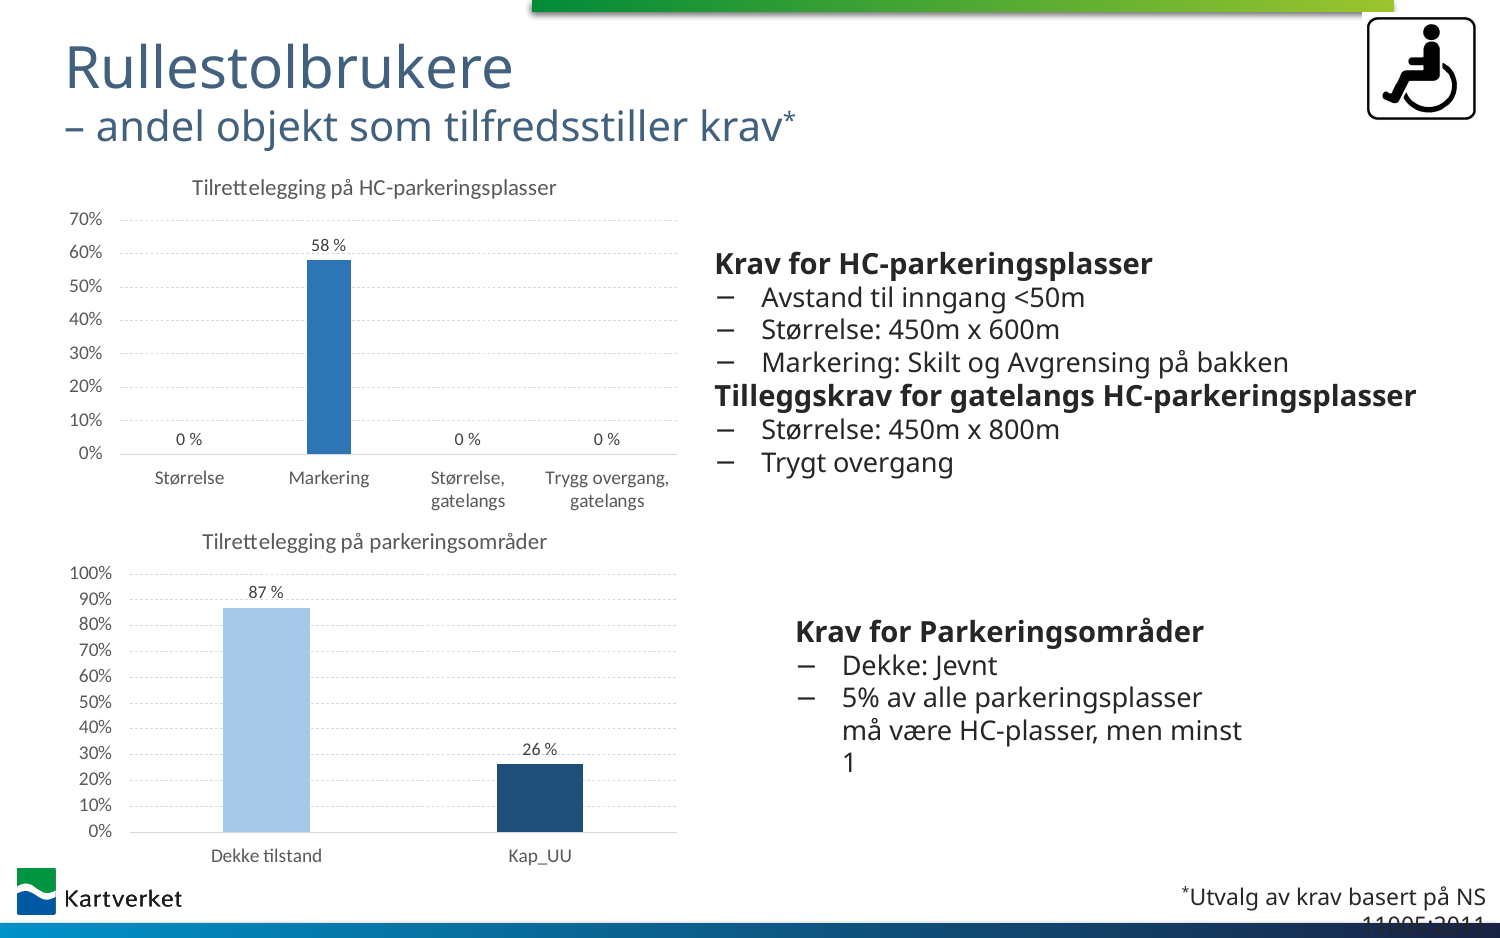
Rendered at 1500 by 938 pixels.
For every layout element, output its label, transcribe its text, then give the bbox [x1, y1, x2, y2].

text_box Rullestolbrukere – andel objekt som tilfredsstiller krav* [49, 25, 1431, 158]
text_box Krav for Parkeringsområder Dekke: Jevnt 5% av alle parkeringsplasser må være HC-plasser, men minst 1 [780, 605, 1261, 786]
picture [62, 166, 688, 519]
picture [62, 520, 688, 874]
text_box Krav for HC-parkeringsplasser Avstand til inngang <50m Størrelse: 450m x 600m Markering: Skilt og Avgrensing på bakken Tilleggskrav for gatelangs HC-parkeringsplasser Størrelse: 450m x 800m Trygt overgang [699, 237, 1433, 485]
text_box *Utvalg av krav basert på NS 11005:2011 [1068, 873, 1500, 938]
picture [1362, 12, 1481, 126]
